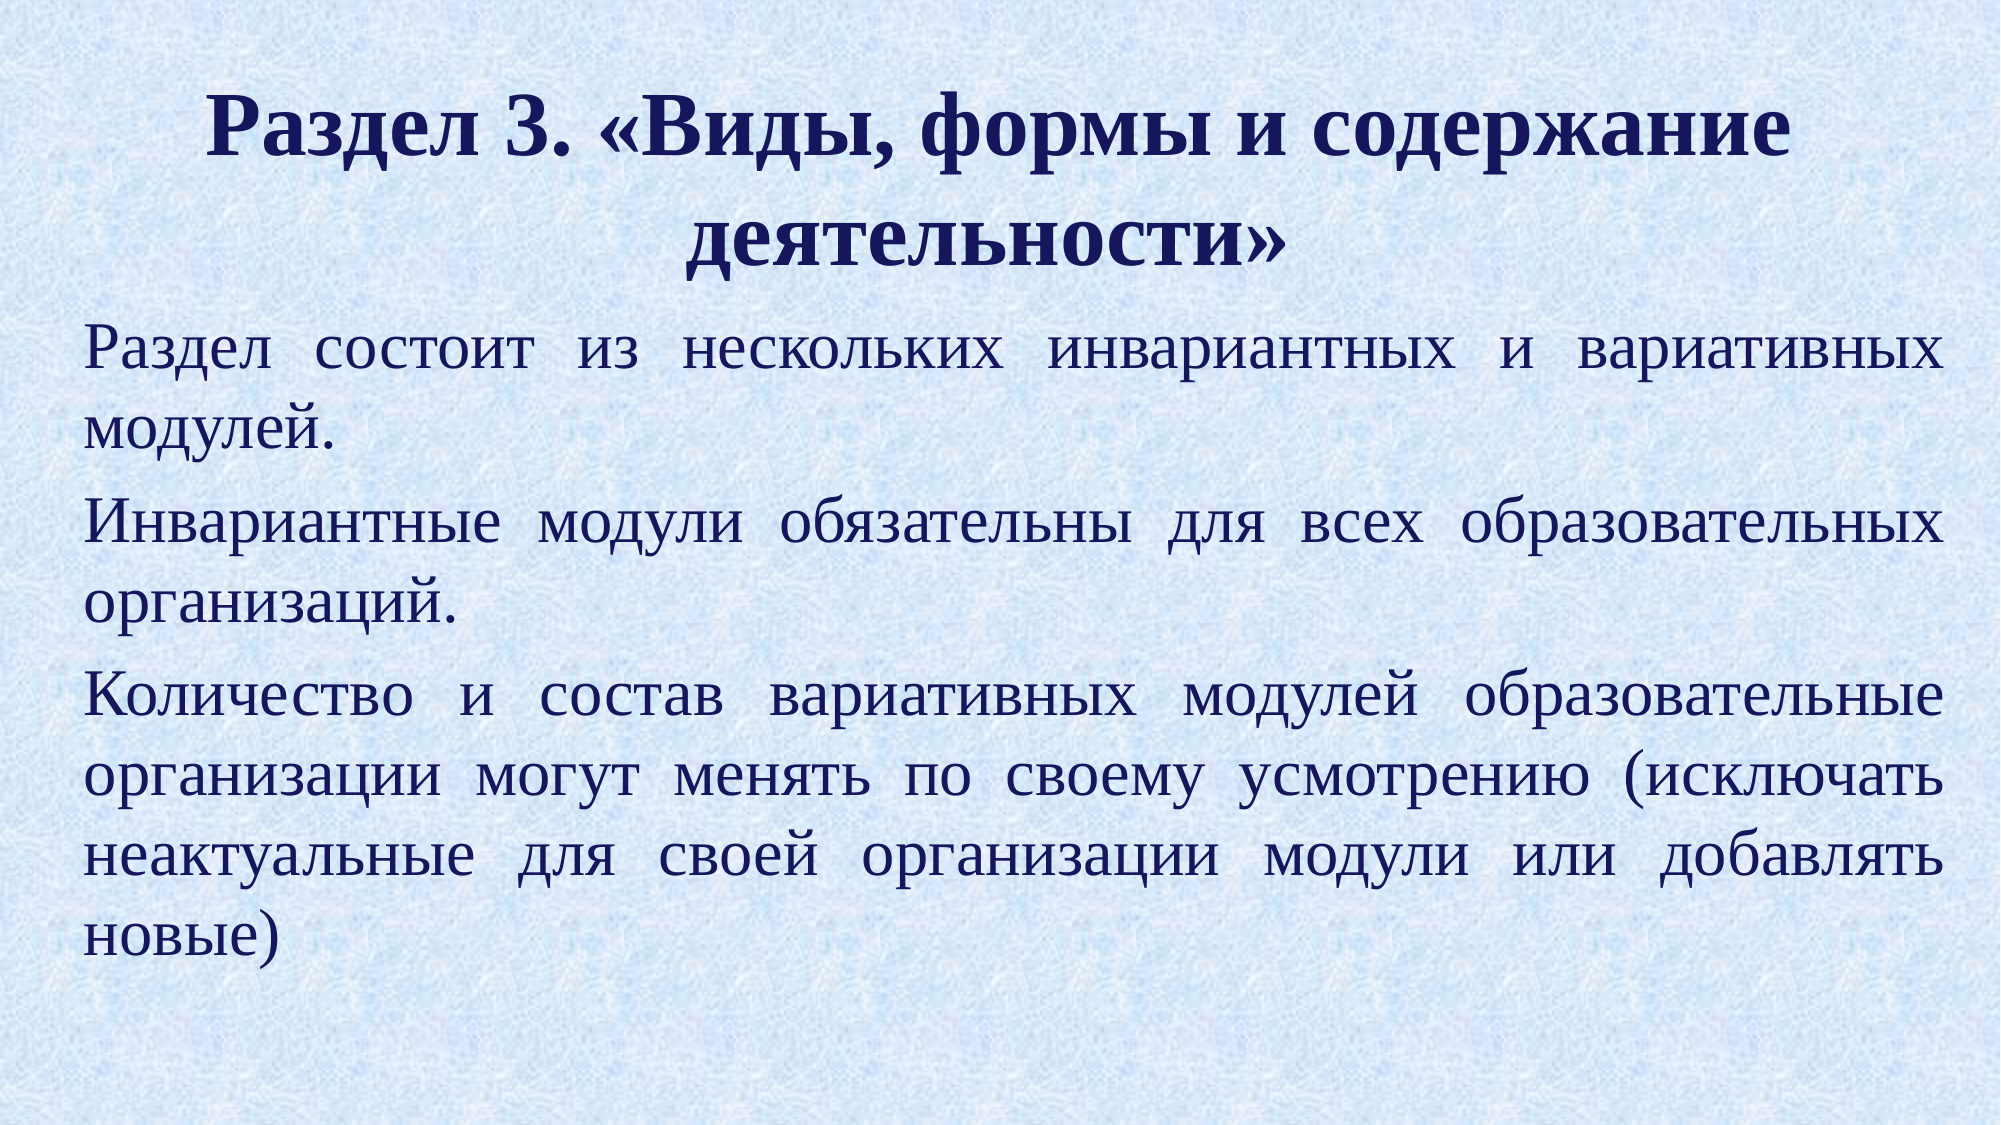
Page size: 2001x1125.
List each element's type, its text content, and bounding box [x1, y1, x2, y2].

picture [0, 0, 2001, 1125]
title Раздел 3. «Виды, формы и содержание деятельности» [149, 53, 1851, 294]
subtitle Раздел состоит из нескольких инвариантных и вариативных модулей. Инвариантные модули обязательны для всех образовательных организаций. Количество и состав вариативных модулей образовательные организации могут менять по своему усмотрению (исключать неактуальные для своей организации модули или добавлять новые) [68, 294, 1963, 1029]
